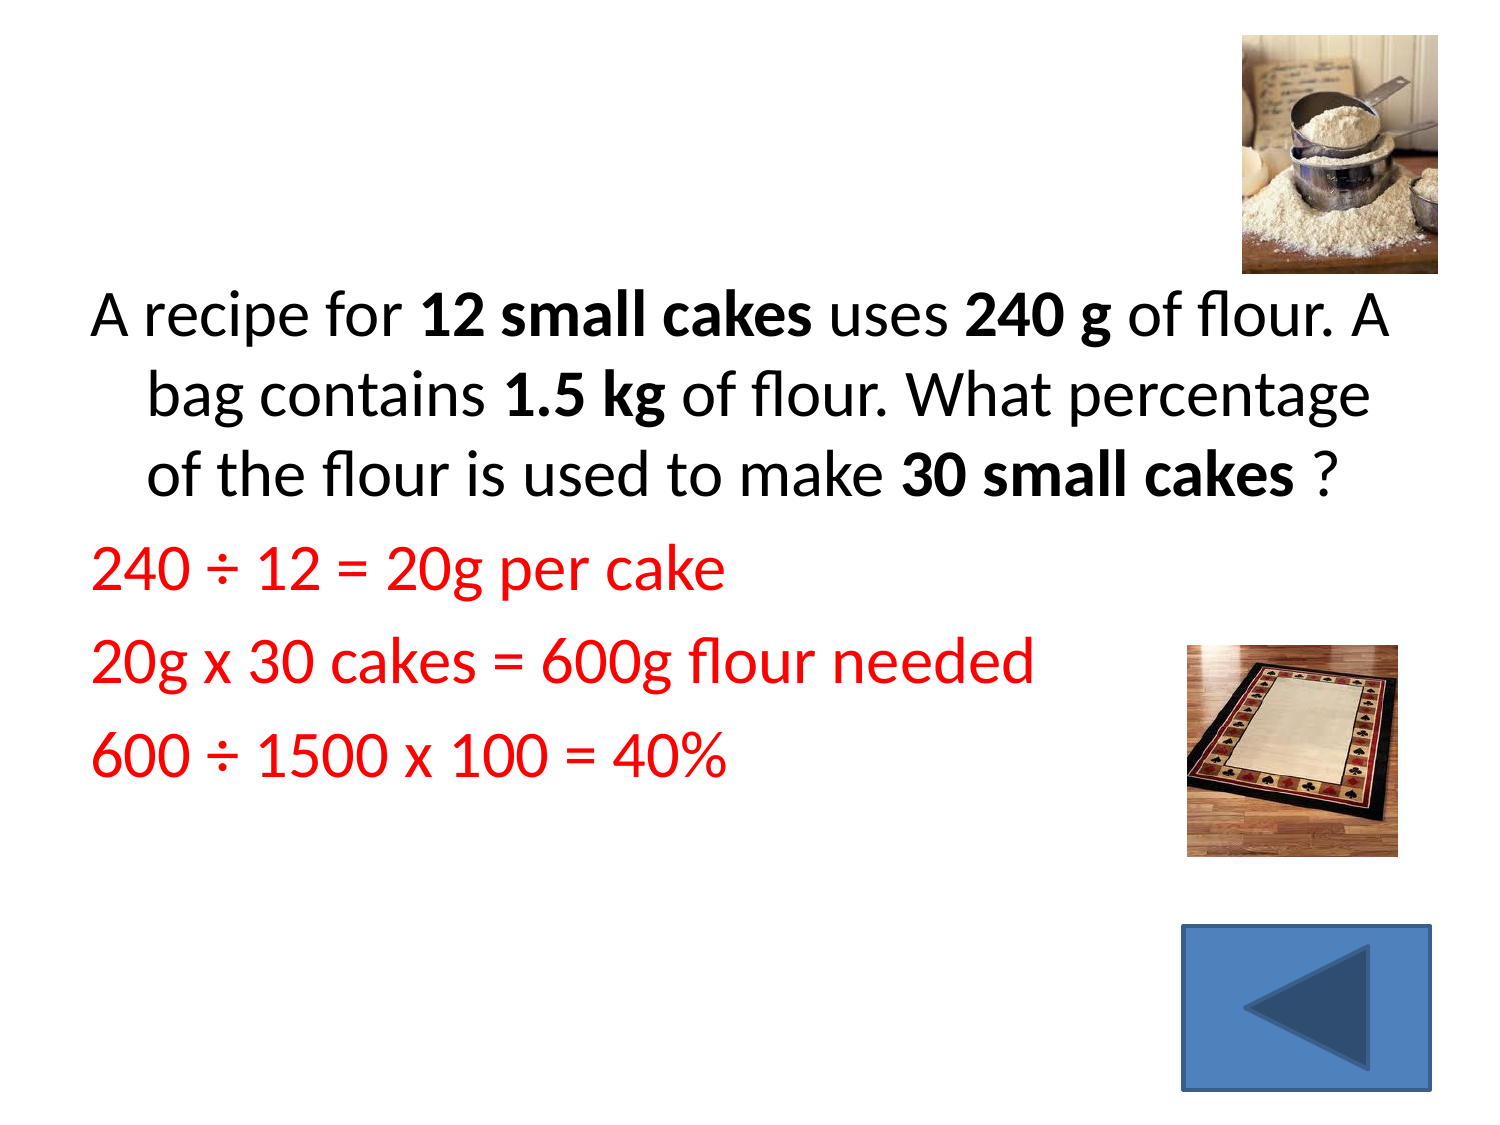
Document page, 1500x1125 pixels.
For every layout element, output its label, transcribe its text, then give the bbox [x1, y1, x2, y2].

list A recipe for 12 small cakes uses 240 g of flour. A bag contains 1.5 kg of flour. What percentage of the flour is used to make 30 small cakes ? 240 ÷ 12 = 20g per cake 20g x 30 cakes = 600g flour needed 600 ÷ 1500 x 100 = 40% [75, 262, 1425, 1005]
picture [1186, 644, 1399, 857]
text_box [1181, 924, 1432, 1092]
picture [1241, 34, 1438, 274]
